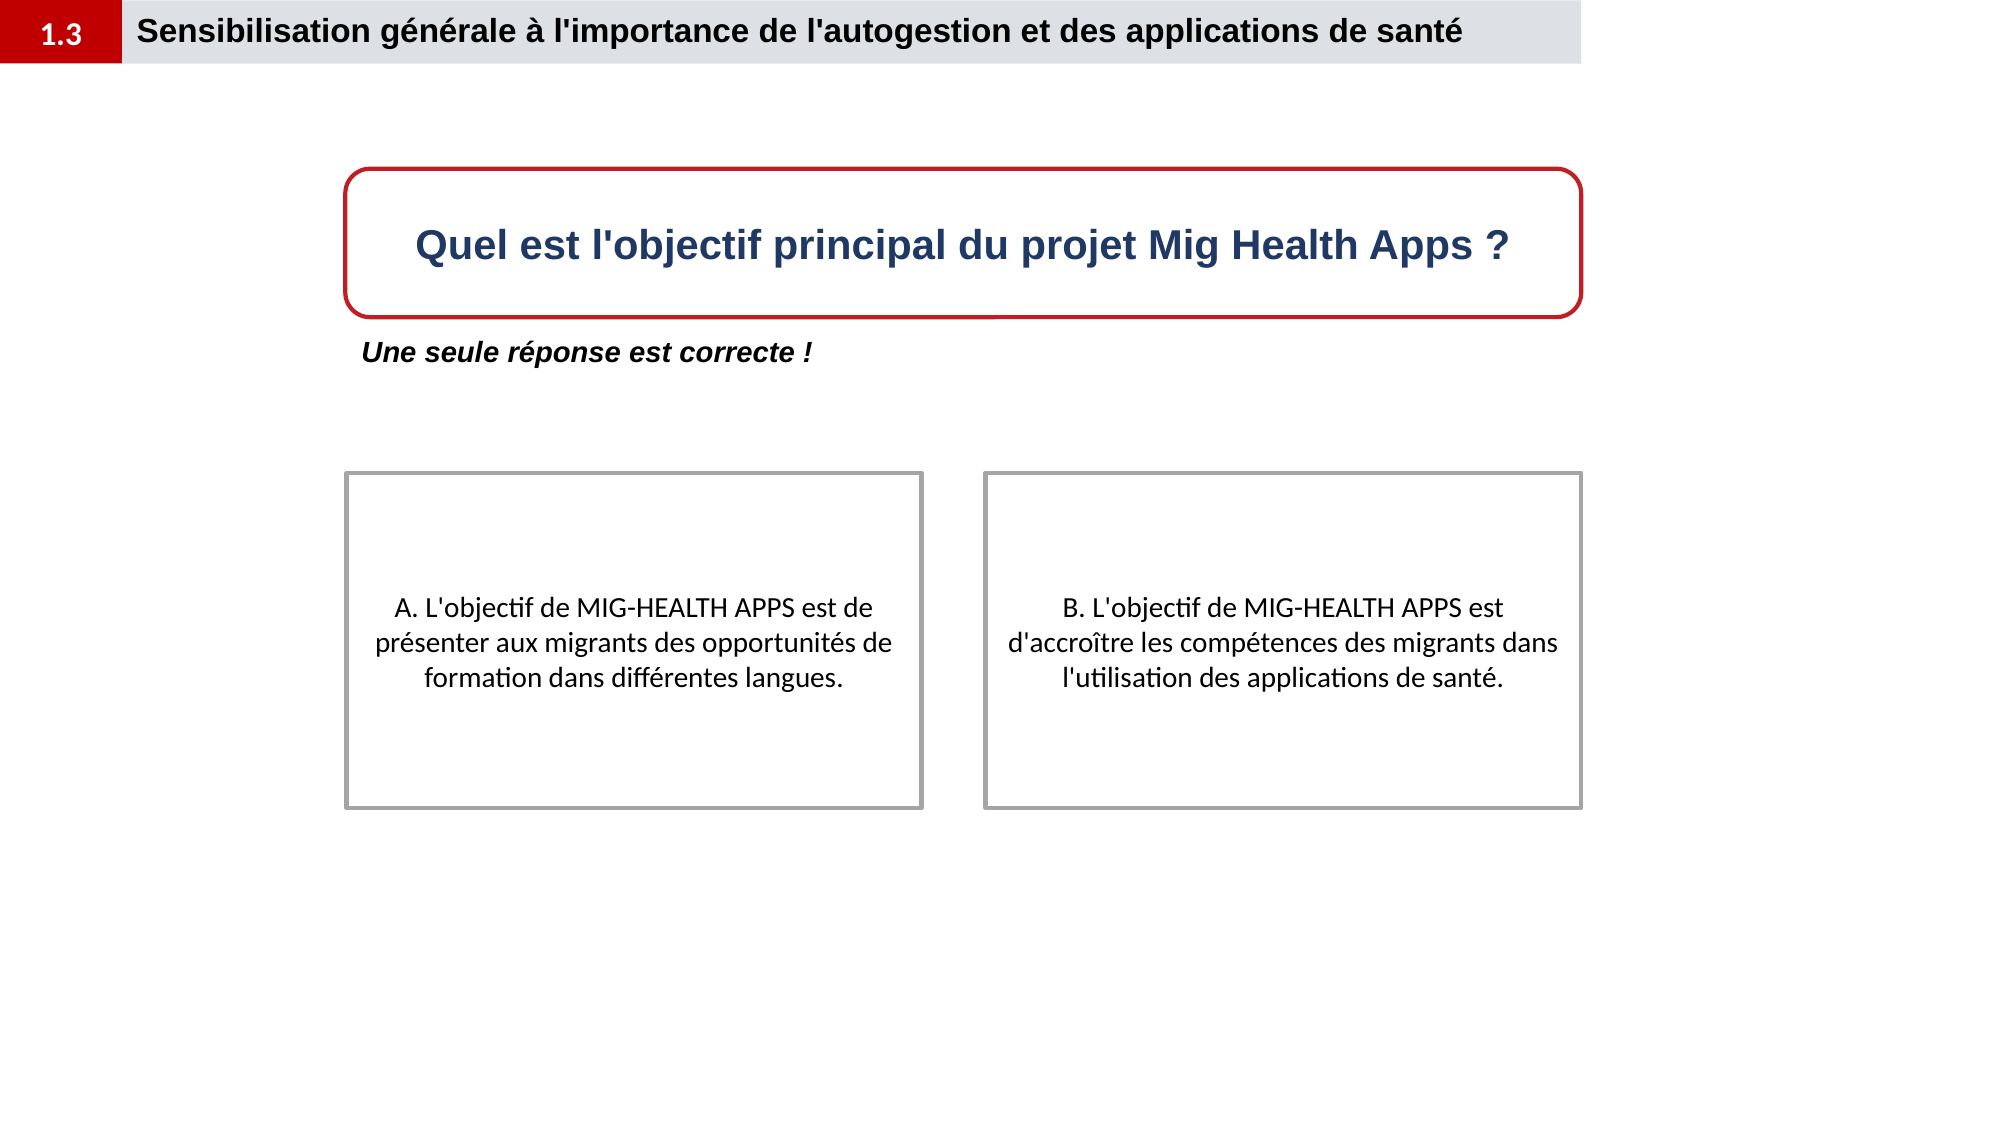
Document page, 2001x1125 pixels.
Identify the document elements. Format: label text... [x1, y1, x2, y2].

text_box A. L'objectif de MIG-HEALTH APPS est de présenter aux migrants des opportunités de formation dans différentes langues. [344, 471, 924, 810]
text_box 1.3 [0, 0, 122, 64]
text_box B. L'objectif de MIG-HEALTH APPS est d'accroître les compétences des migrants dans l'utilisation des applications de santé. [983, 471, 1583, 810]
text_box Sensibilisation générale à l'importance de l'autogestion et des applications de santé [122, 0, 1582, 64]
text_box Une seule réponse est correcte ! [346, 325, 866, 376]
text_box Quel est l'objectif principal du projet Mig Health Apps ? [345, 168, 1582, 318]
